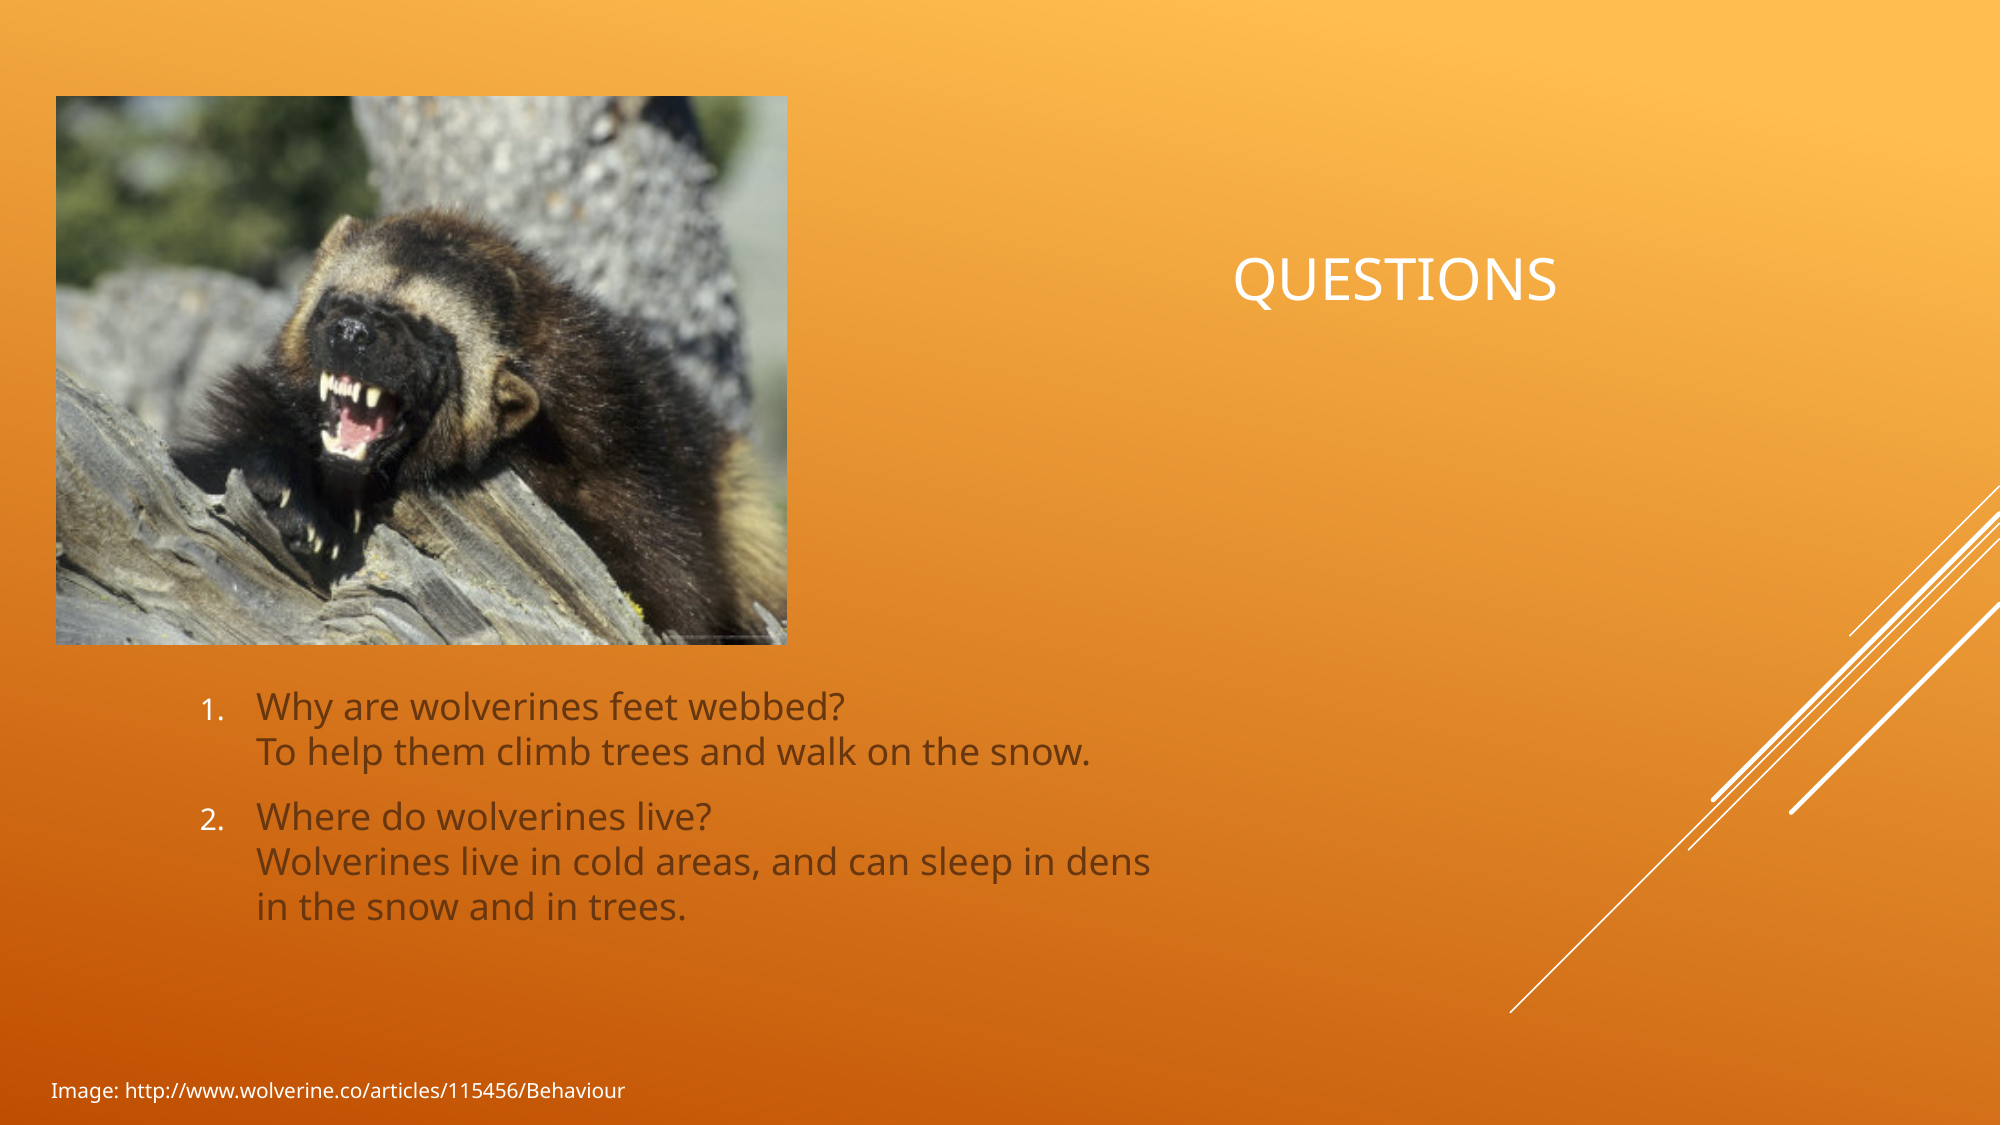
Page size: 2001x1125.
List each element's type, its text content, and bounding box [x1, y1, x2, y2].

title Questions [1217, 223, 1599, 320]
list Why are wolverines feet webbed? To help them climb trees and walk on the snow. Where do wolverines live? Wolverines live in cold areas, and can sleep in dens in the snow and in trees. [184, 675, 1173, 1012]
picture [56, 96, 787, 645]
text_box Image: http://www.wolverine.co/articles/115456/Behaviour [36, 1069, 641, 1110]
